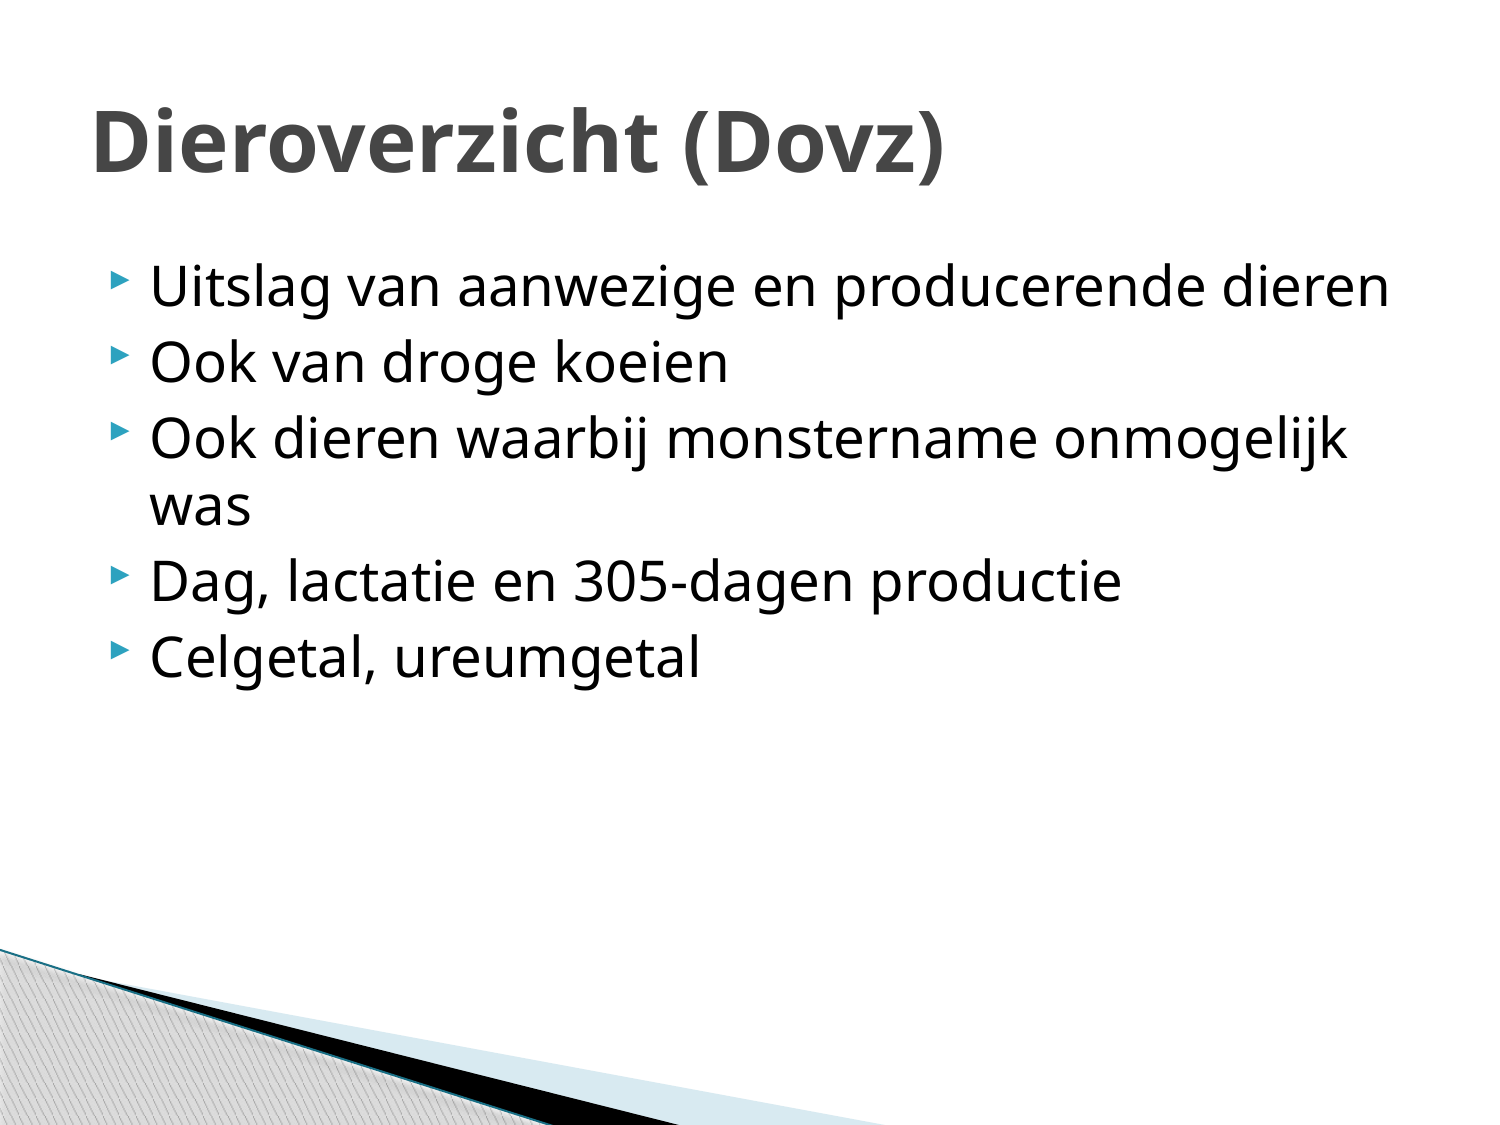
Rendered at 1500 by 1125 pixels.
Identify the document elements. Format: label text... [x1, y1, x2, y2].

title Dieroverzicht (Dovz) [75, 45, 1425, 233]
list Uitslag van aanwezige en producerende dieren Ook van droge koeien Ook dieren waarbij monstername onmogelijk was Dag, lactatie en 305-dagen productie Celgetal, ureumgetal [75, 243, 1425, 986]
